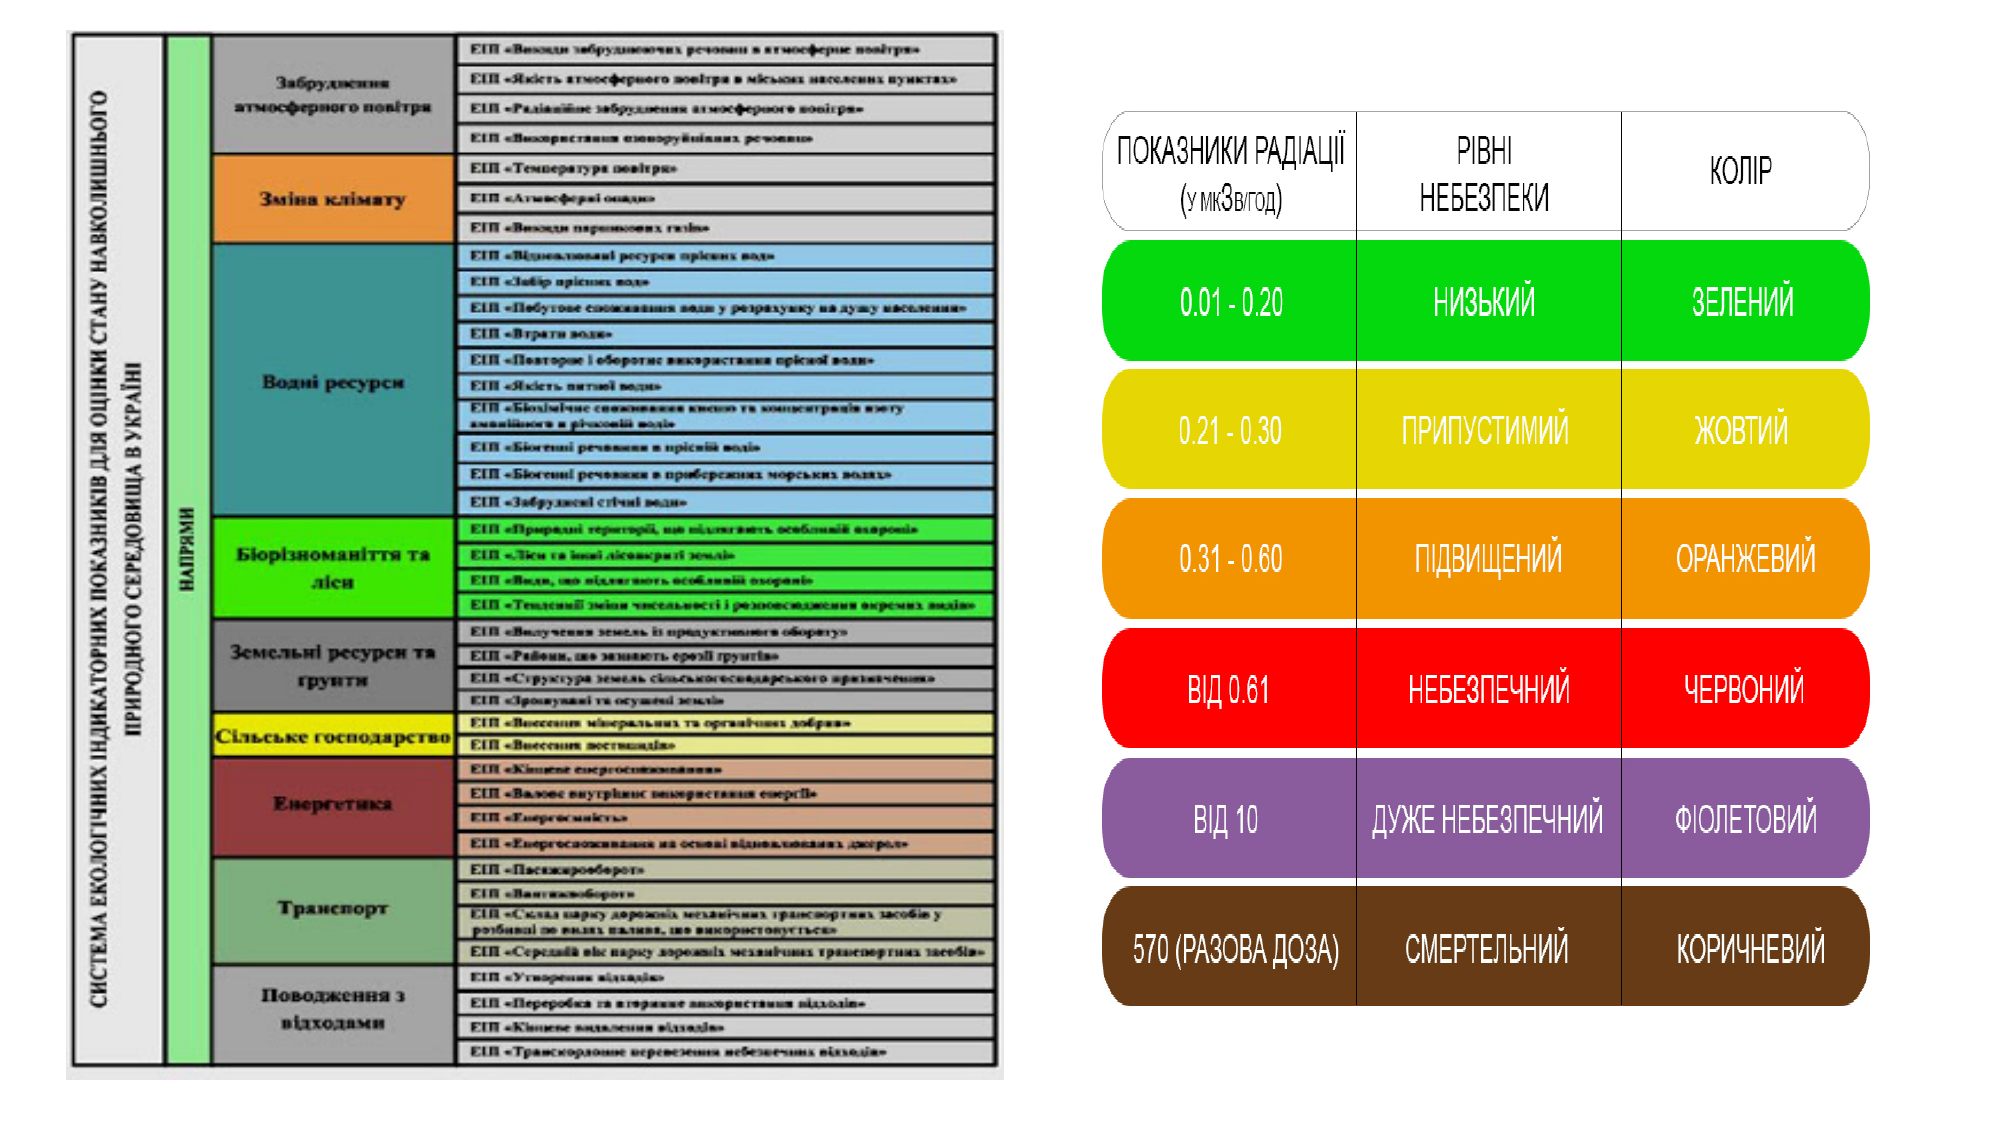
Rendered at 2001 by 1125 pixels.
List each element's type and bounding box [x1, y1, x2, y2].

picture [1053, 30, 1917, 1110]
picture [66, 30, 1004, 1080]
